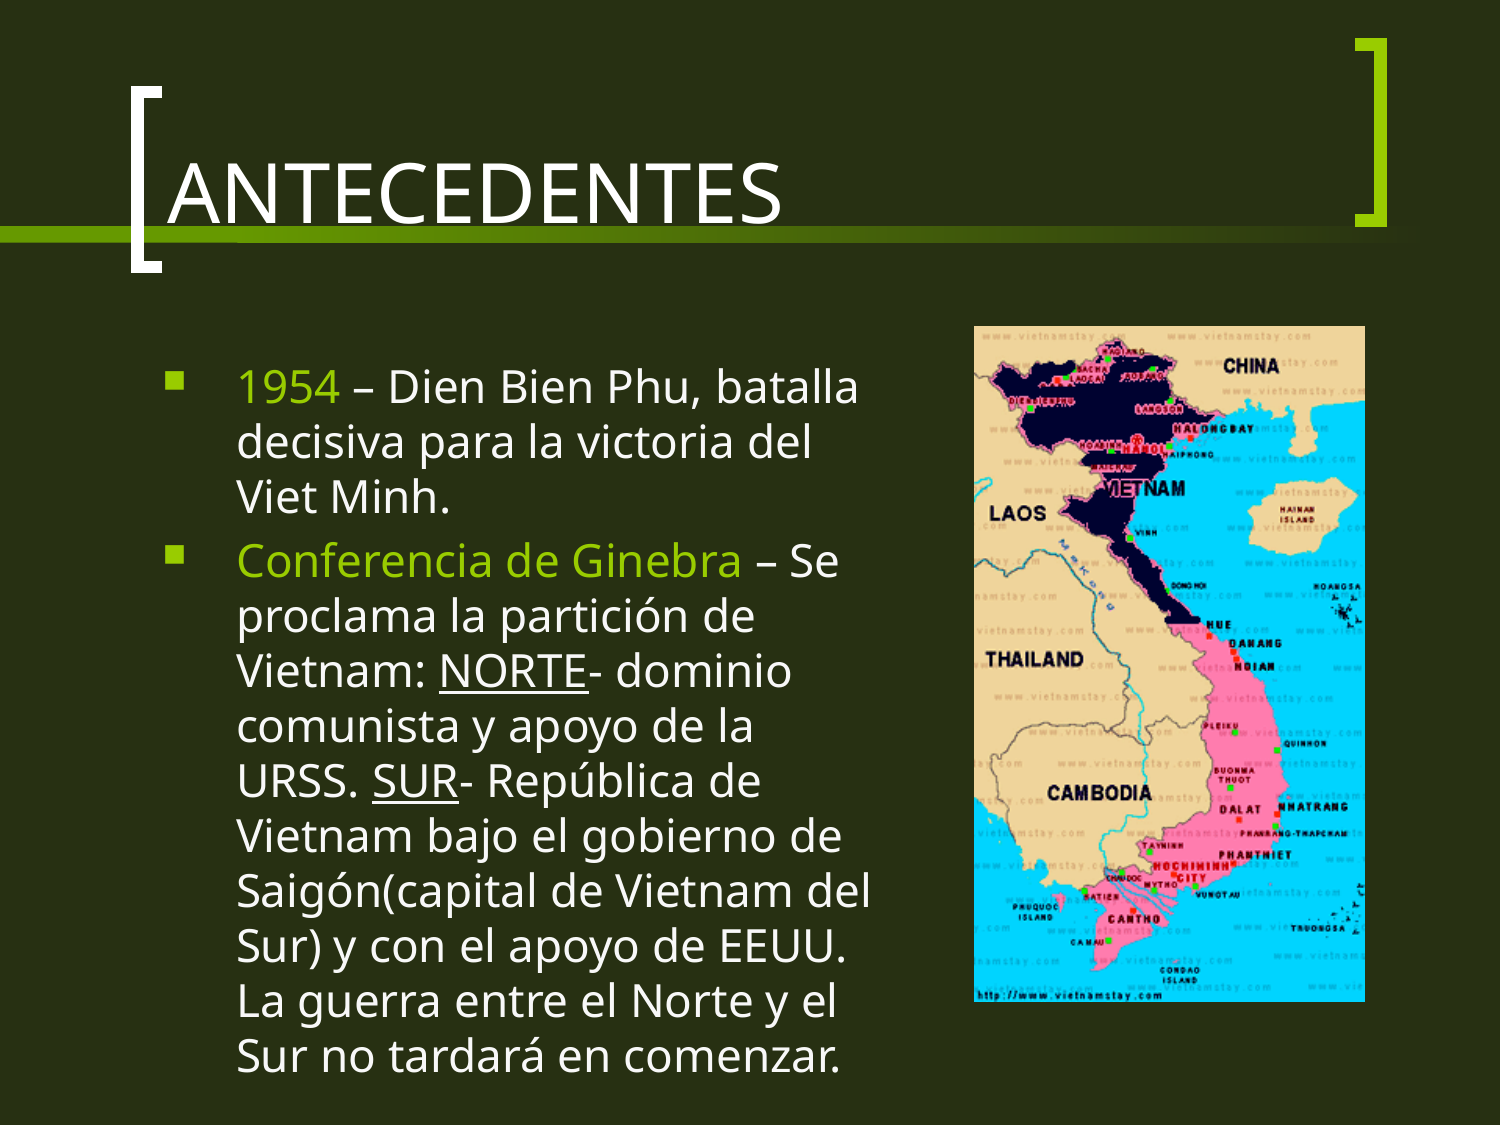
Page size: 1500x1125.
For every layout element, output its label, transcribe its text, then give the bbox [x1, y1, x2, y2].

title ANTECEDENTES [152, 15, 1328, 248]
list 1954 – Dien Bien Phu, batalla decisiva para la victoria del Viet Minh. Conferencia de Ginebra – Se proclama la partición de Vietnam: NORTE- dominio comunista y apoyo de la URSS. SUR- República de Vietnam bajo el gobierno de Saigón(capital de Vietnam del Sur) y con el apoyo de EEUU. La guerra entre el Norte y el Sur no tardará en comenzar. [147, 349, 904, 1026]
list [974, 325, 1365, 1002]
